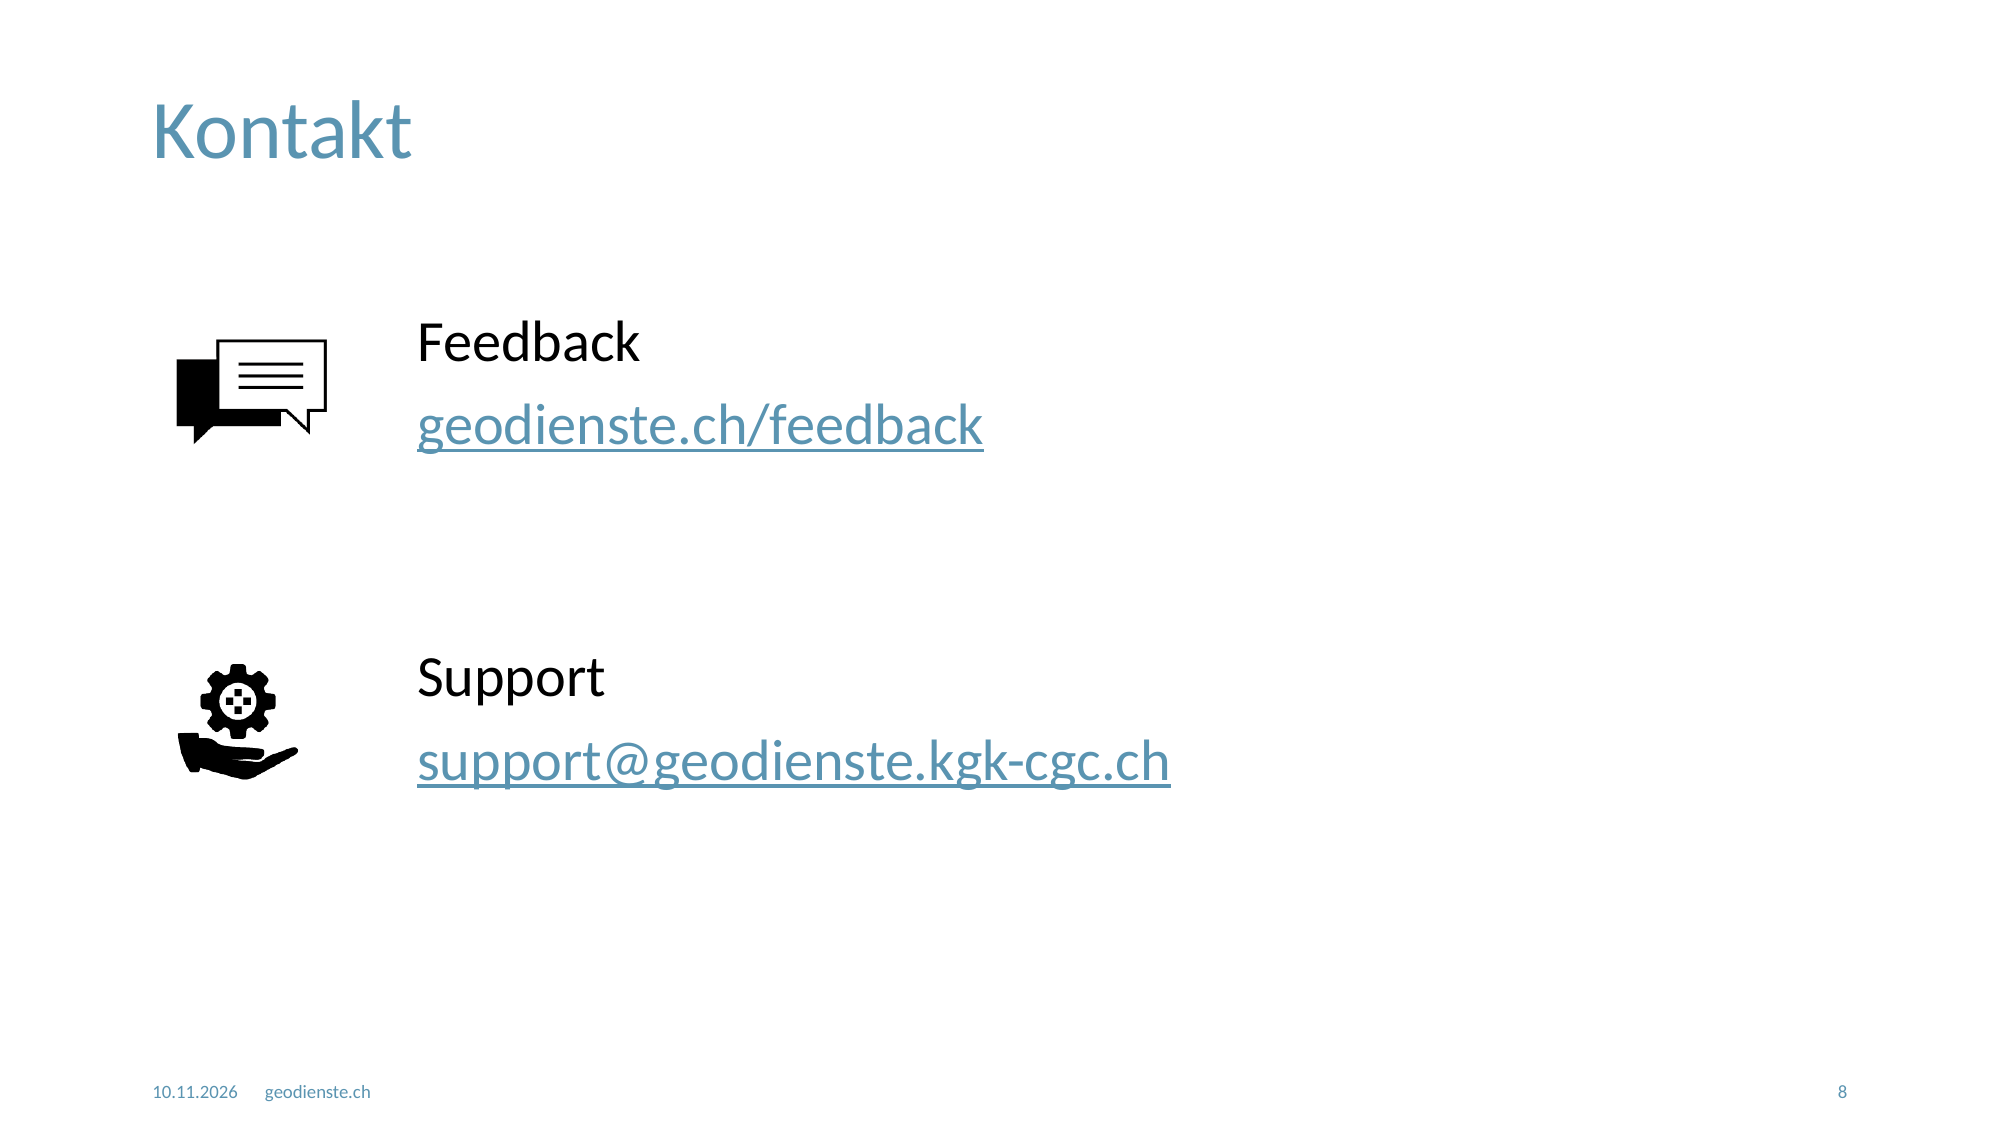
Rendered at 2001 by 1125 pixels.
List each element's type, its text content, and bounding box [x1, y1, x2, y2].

text_box Kontakt [137, 79, 1863, 206]
slide_number 8 [1412, 1061, 1863, 1122]
picture [99, 601, 367, 804]
footer geodienste.ch [249, 1061, 588, 1122]
picture [116, 277, 384, 480]
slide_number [137, 1061, 249, 1122]
list Feedback geodienste.ch/feedback Support support@geodienste.kgk-cgc.ch [402, 303, 2000, 745]
